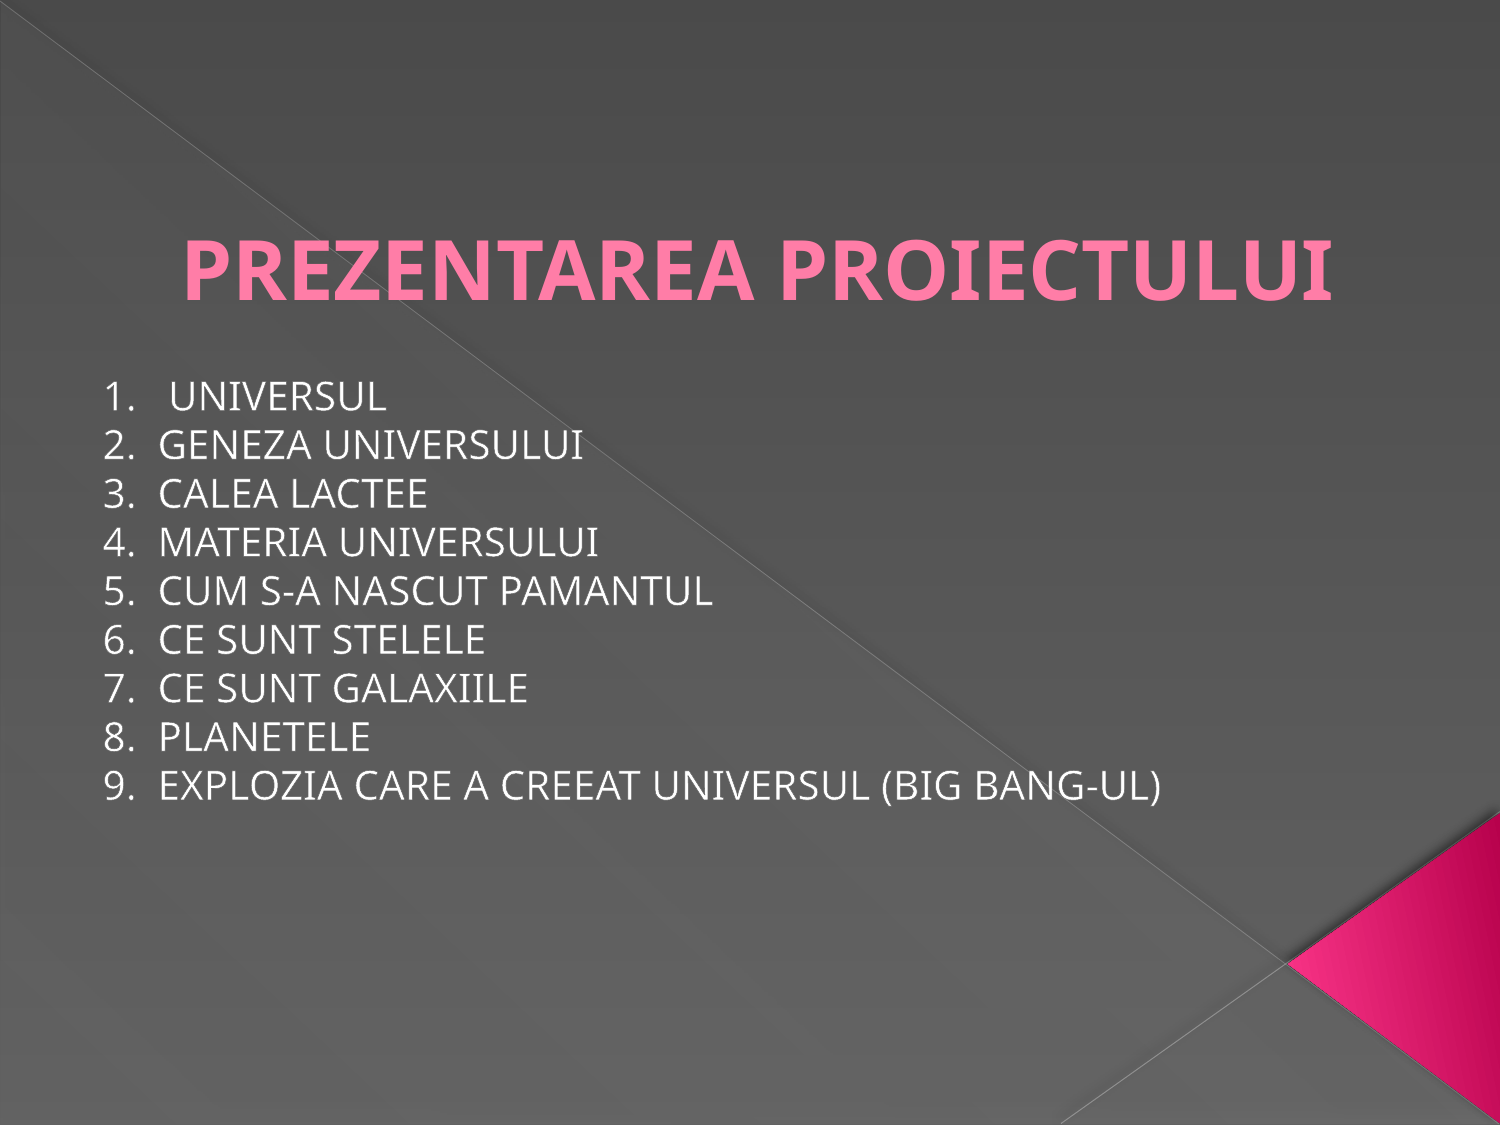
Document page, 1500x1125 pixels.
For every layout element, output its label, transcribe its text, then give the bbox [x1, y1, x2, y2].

title PREZENTAREA PROIECTULUI [0, 37, 1350, 325]
subtitle 1. UNIVERSUL 2. GENEZA UNIVERSULUI 3. CALEA LACTEE 4. MATERIA UNIVERSULUI 5. CUM S-A NASCUT PAMANTUL 6. CE SUNT STELELE 7. CE SUNT GALAXIILE 8. PLANETELE 9. EXPLOZIA CARE A CREEAT UNIVERSUL (BIG BANG-UL) [87, 362, 1377, 818]
